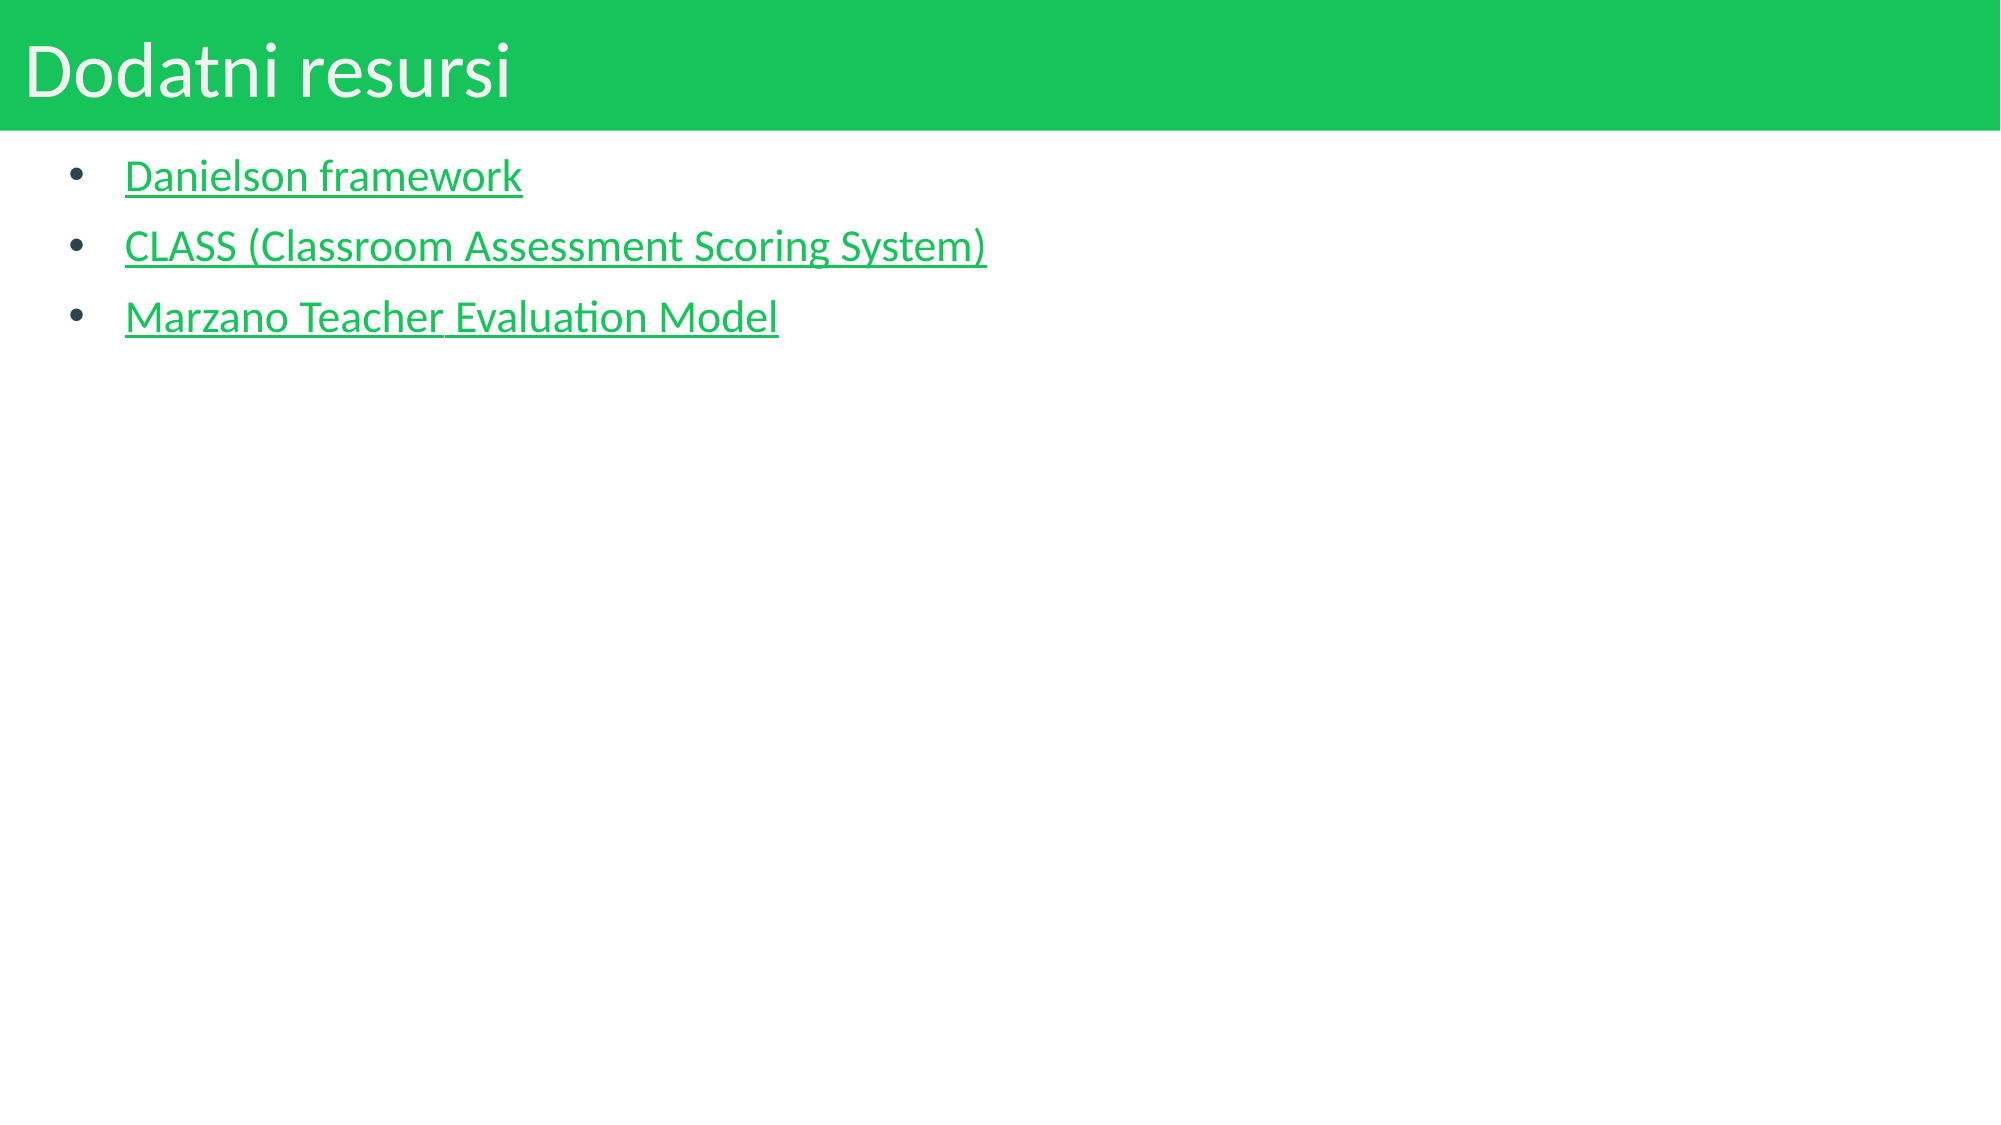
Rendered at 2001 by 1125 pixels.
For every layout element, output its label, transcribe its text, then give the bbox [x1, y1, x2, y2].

title Dodatni resursi [16, 13, 1976, 131]
list Danielson framework CLASS (Classroom Assessment Scoring System) Marzano Teacher Evaluation Model [16, 144, 1976, 1108]
